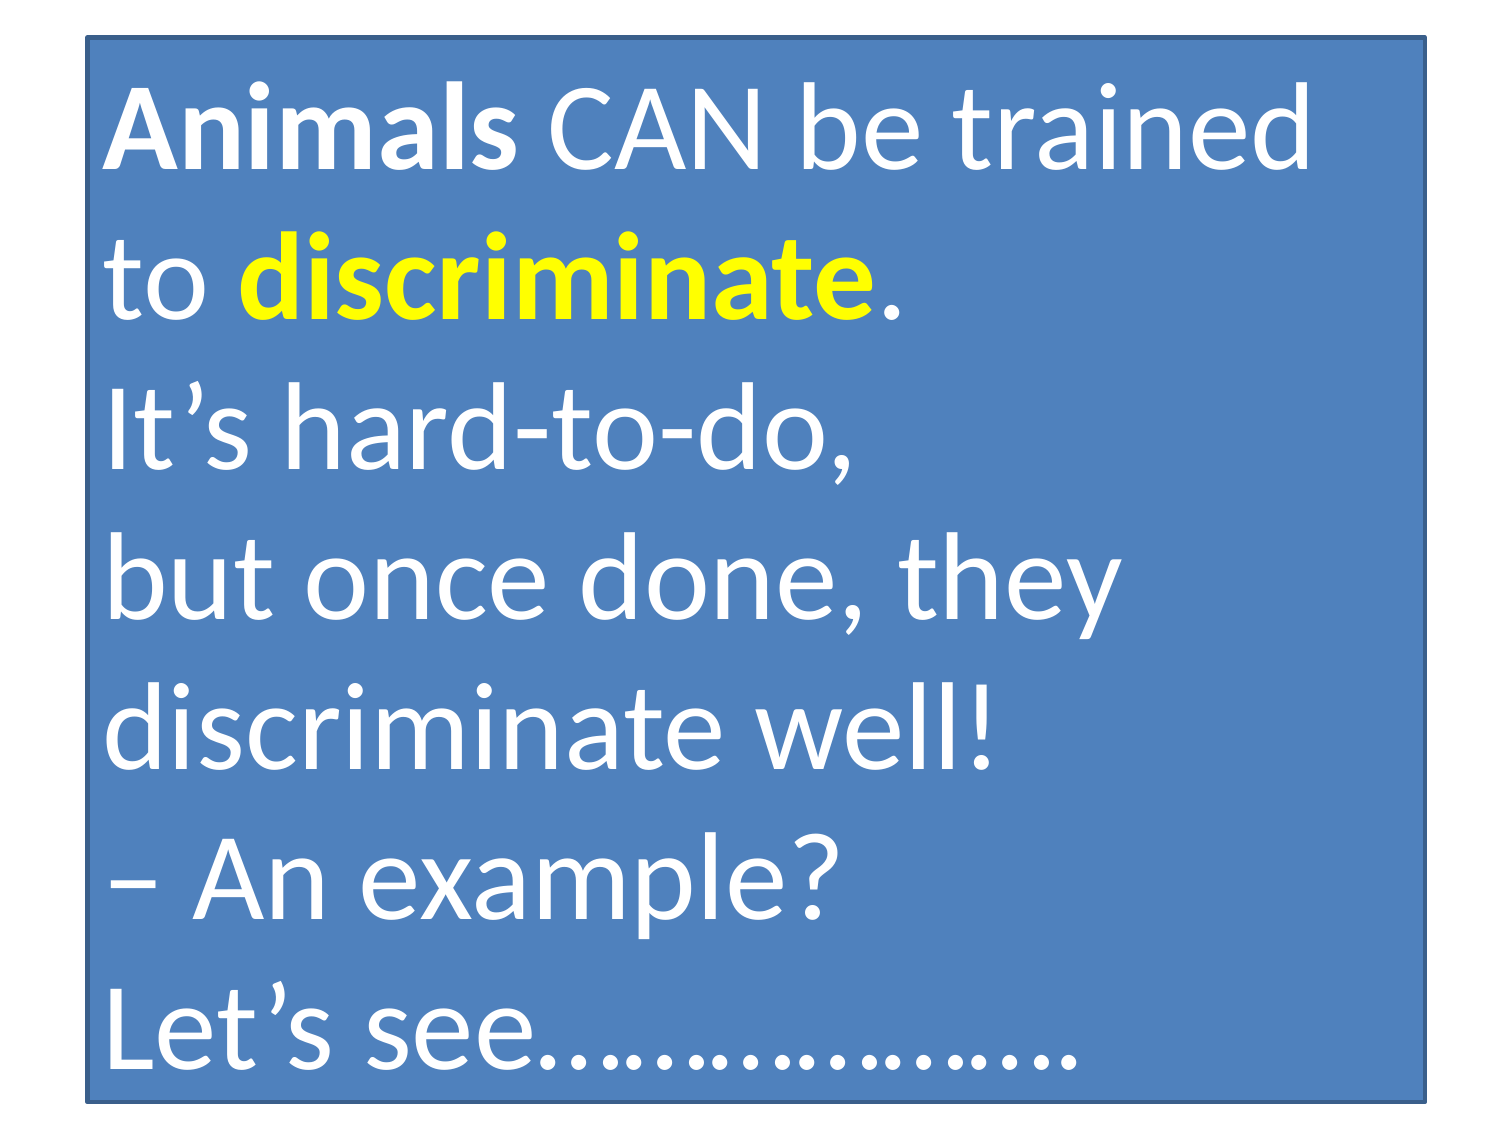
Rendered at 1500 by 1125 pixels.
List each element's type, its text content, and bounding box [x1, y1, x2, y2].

text_box Animals CAN be trained to discriminate. It’s hard-to-do, but once done, they discriminate well! – An example? Let’s see………………. [85, 35, 1427, 1104]
